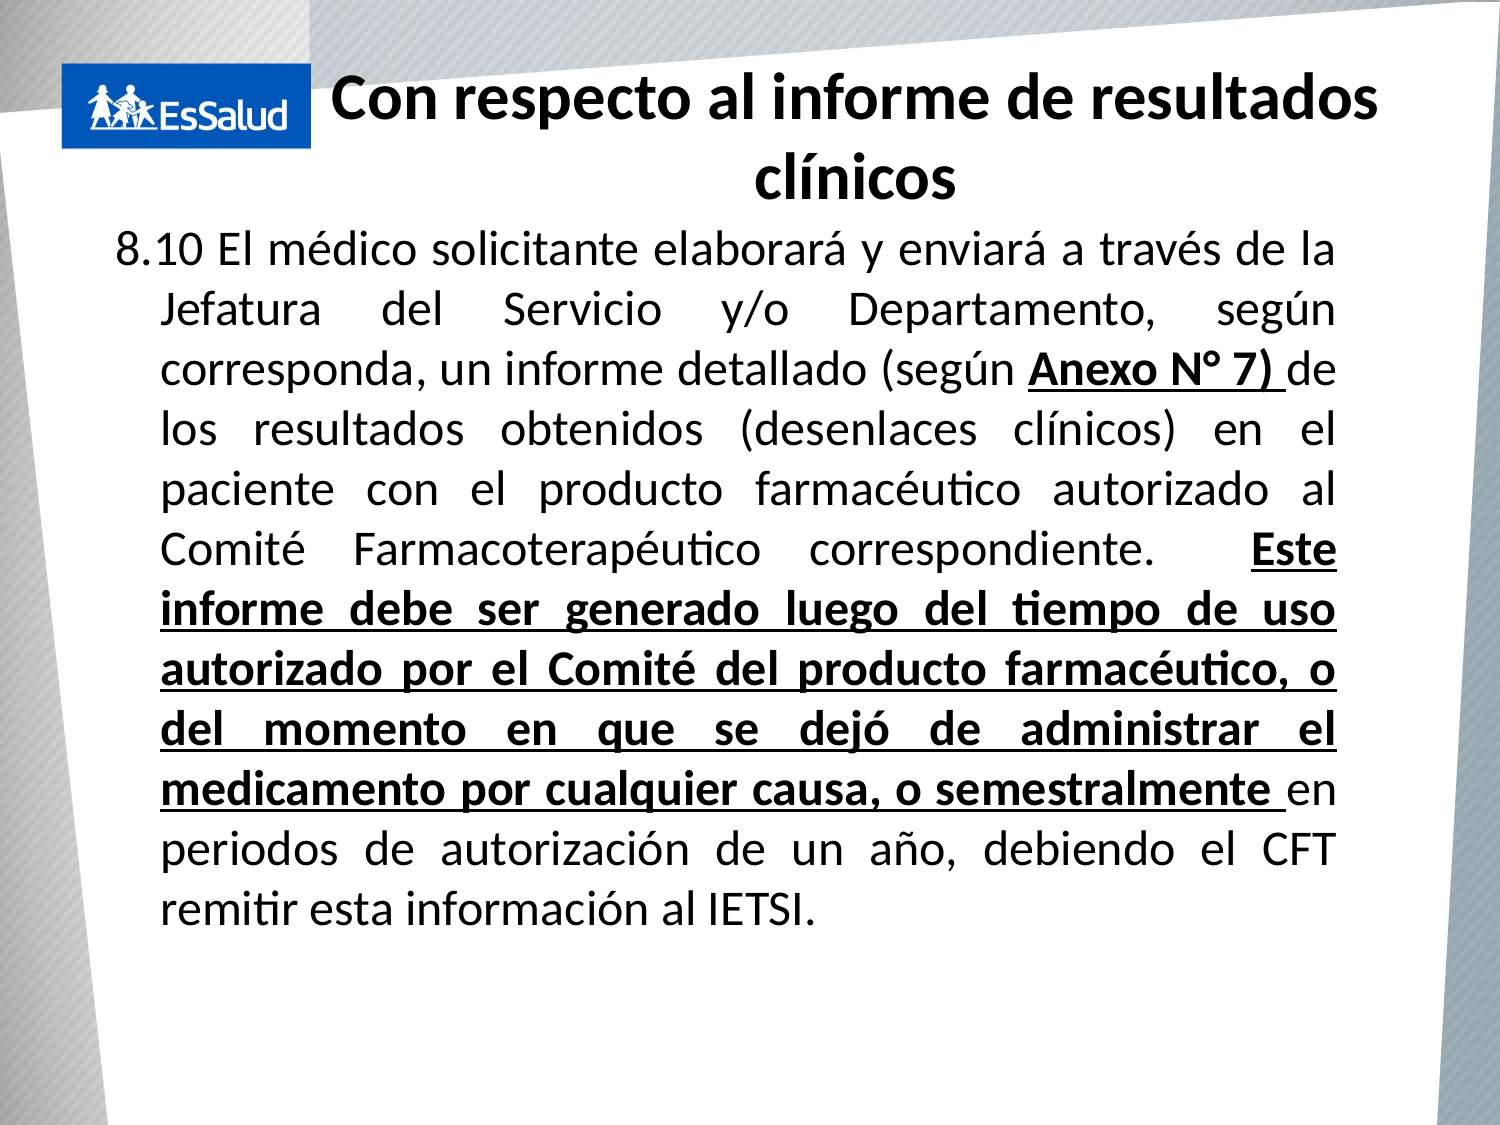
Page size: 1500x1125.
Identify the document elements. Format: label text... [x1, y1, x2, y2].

list 8.10 El médico solicitante elaborará y enviará a través de la Jefatura del Servicio y/o Departamento, según corresponda, un informe detallado (según Anexo N° 7) de los resultados obtenidos (desenlaces clínicos) en el paciente con el producto farmacéutico autorizado al Comité Farmacoterapéutico correspondiente. Este informe debe ser generado luego del tiempo de uso autorizado por el Comité del producto farmacéutico, o del momento en que se dejó de administrar el medicamento por cualquier causa, o semestralmente en periodos de autorización de un año, debiendo el CFT remitir esta información al IETSI. [100, 208, 1353, 1059]
title Con respecto al informe de resultados clínicos [312, 125, 1400, 220]
picture [0, 0, 1500, 1125]
